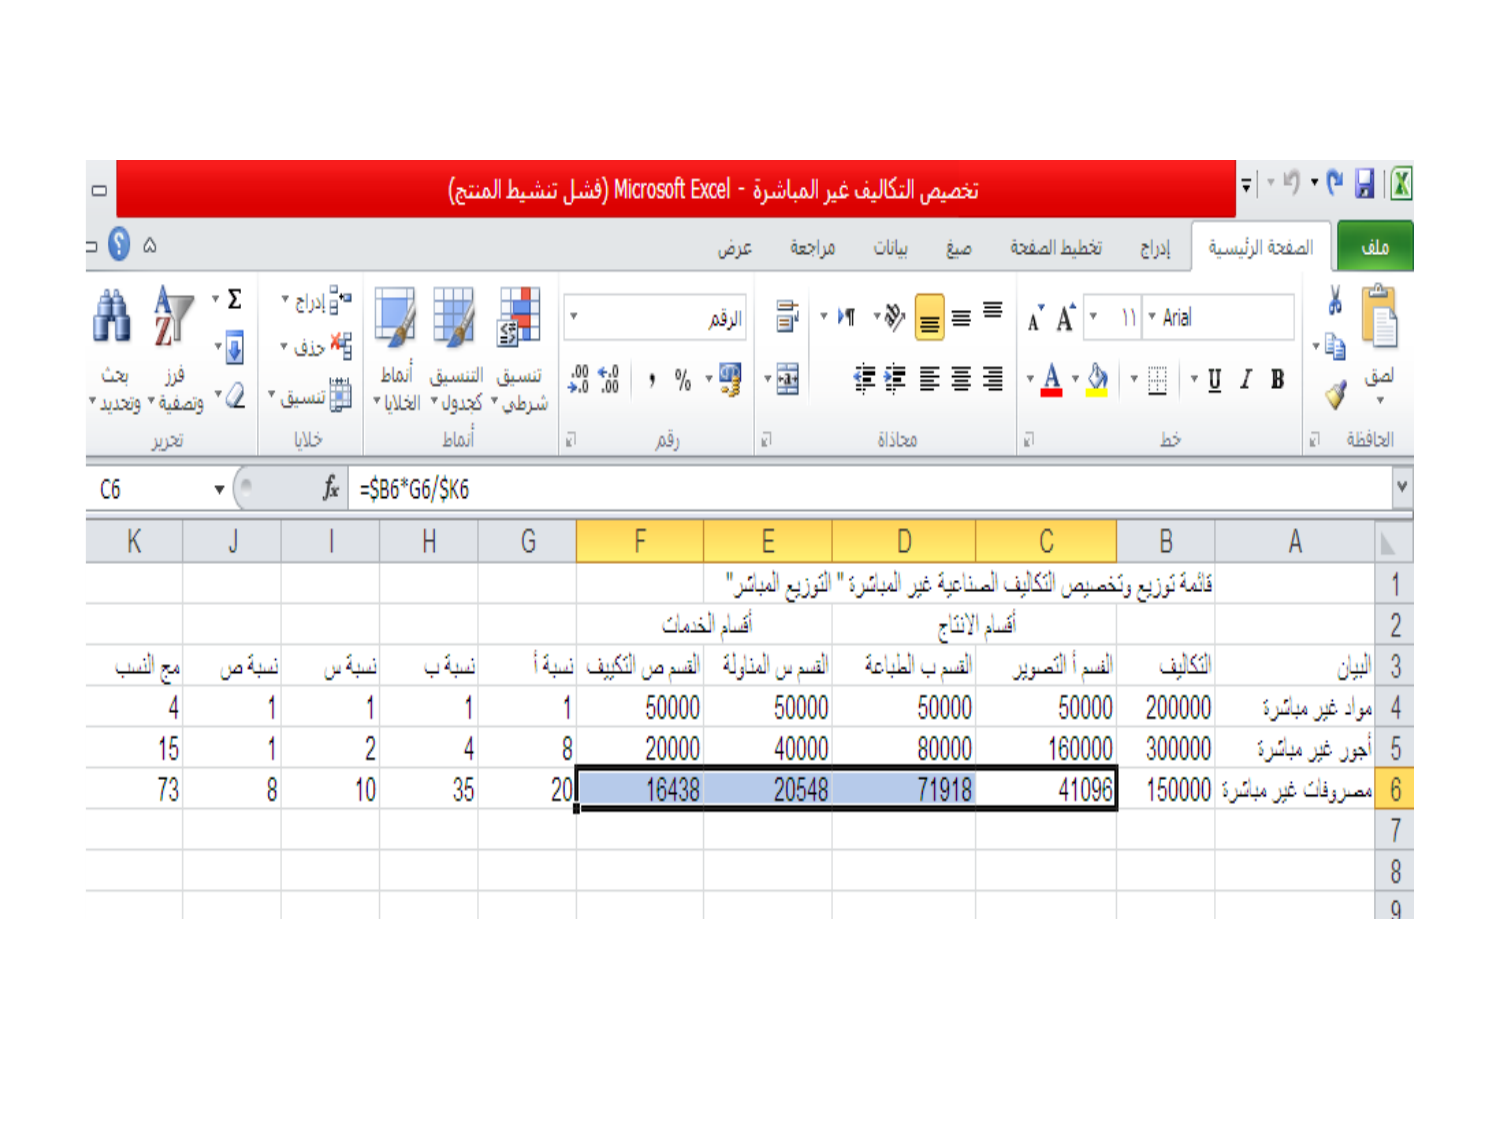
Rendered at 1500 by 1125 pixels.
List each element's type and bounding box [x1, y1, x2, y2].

picture [85, 160, 1415, 919]
